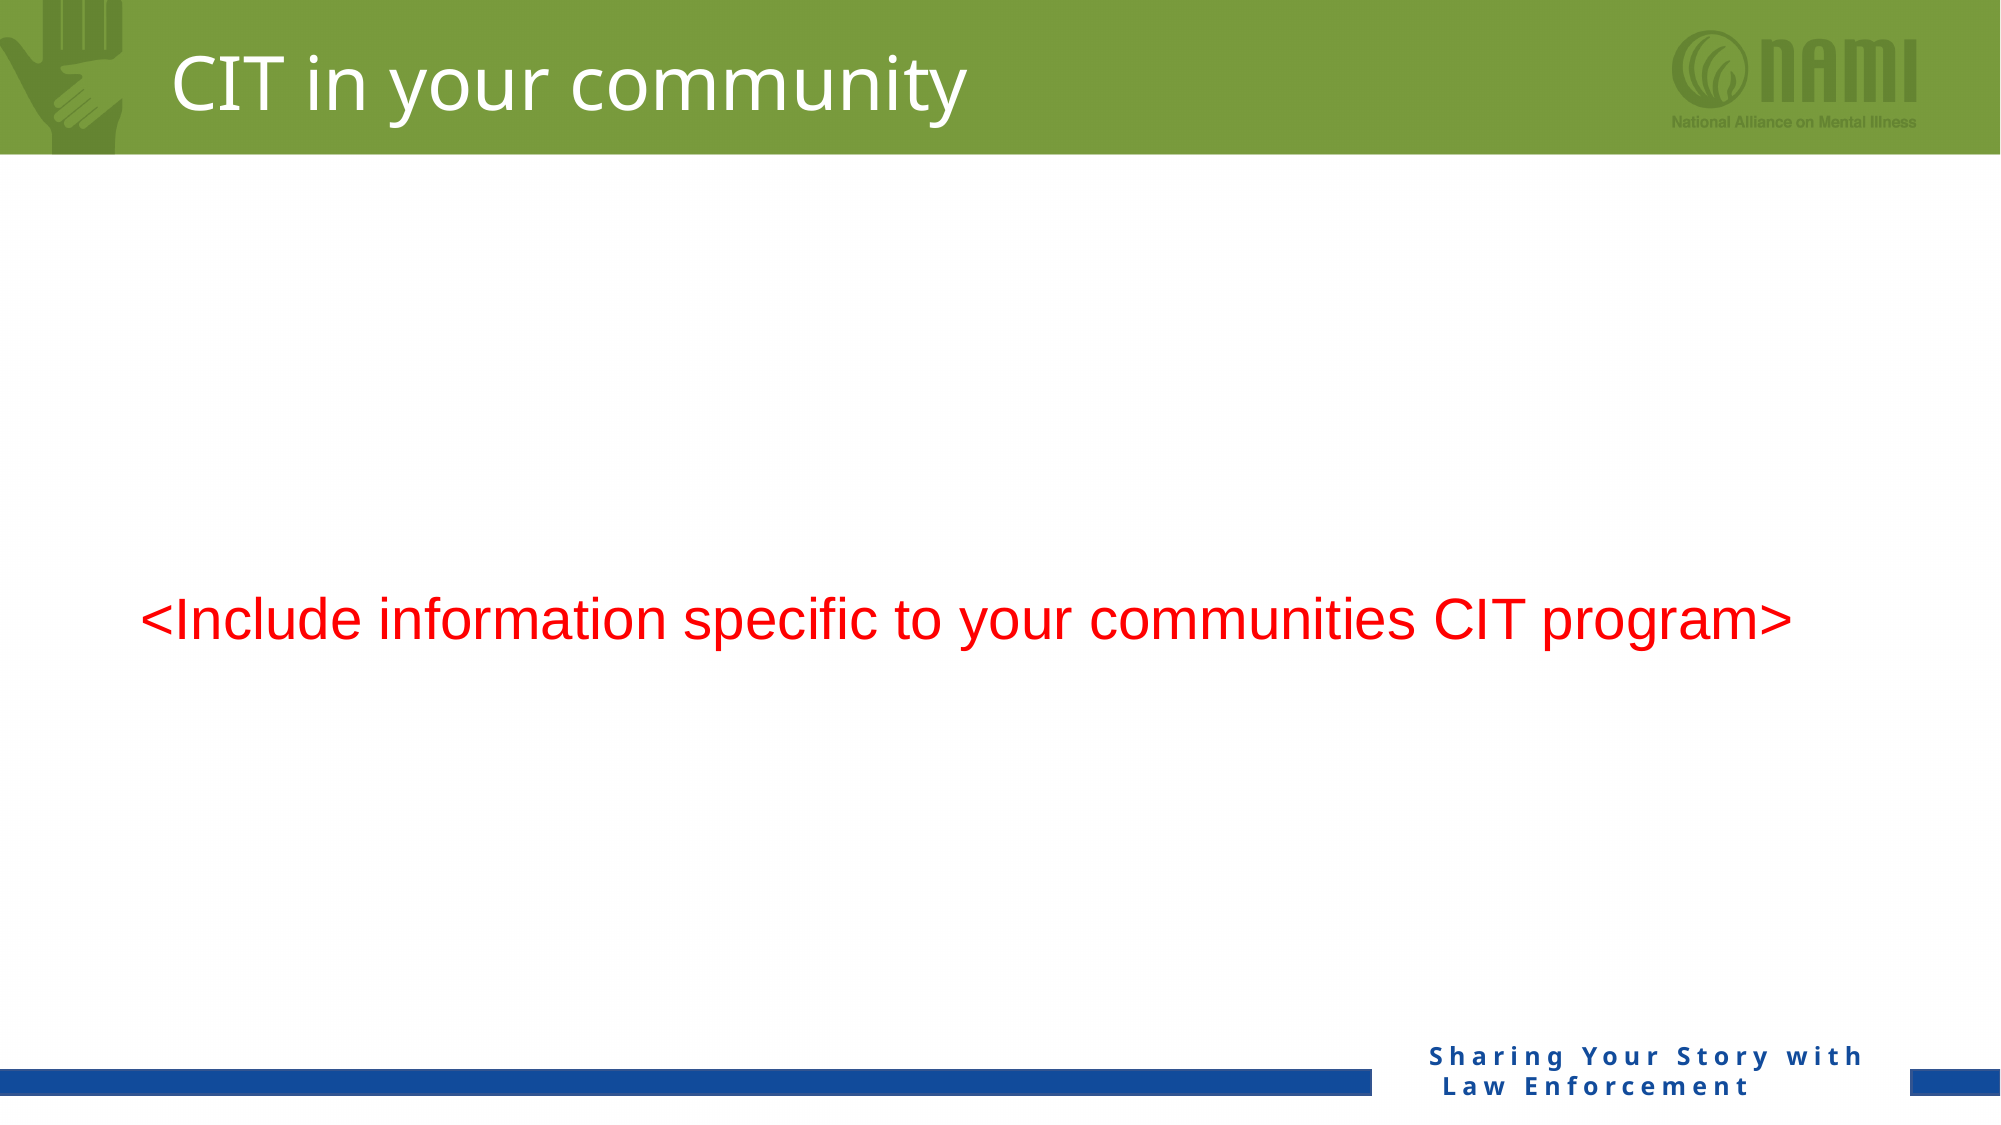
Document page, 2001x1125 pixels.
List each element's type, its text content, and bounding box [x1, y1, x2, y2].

title CIT in your community [155, 9, 1945, 164]
picture [0, 0, 2001, 1125]
footer Sharing Your Story with Law Enforcement [1391, 1040, 1913, 1101]
list <Include information specific to your communities CIT program> [72, 229, 1863, 1014]
